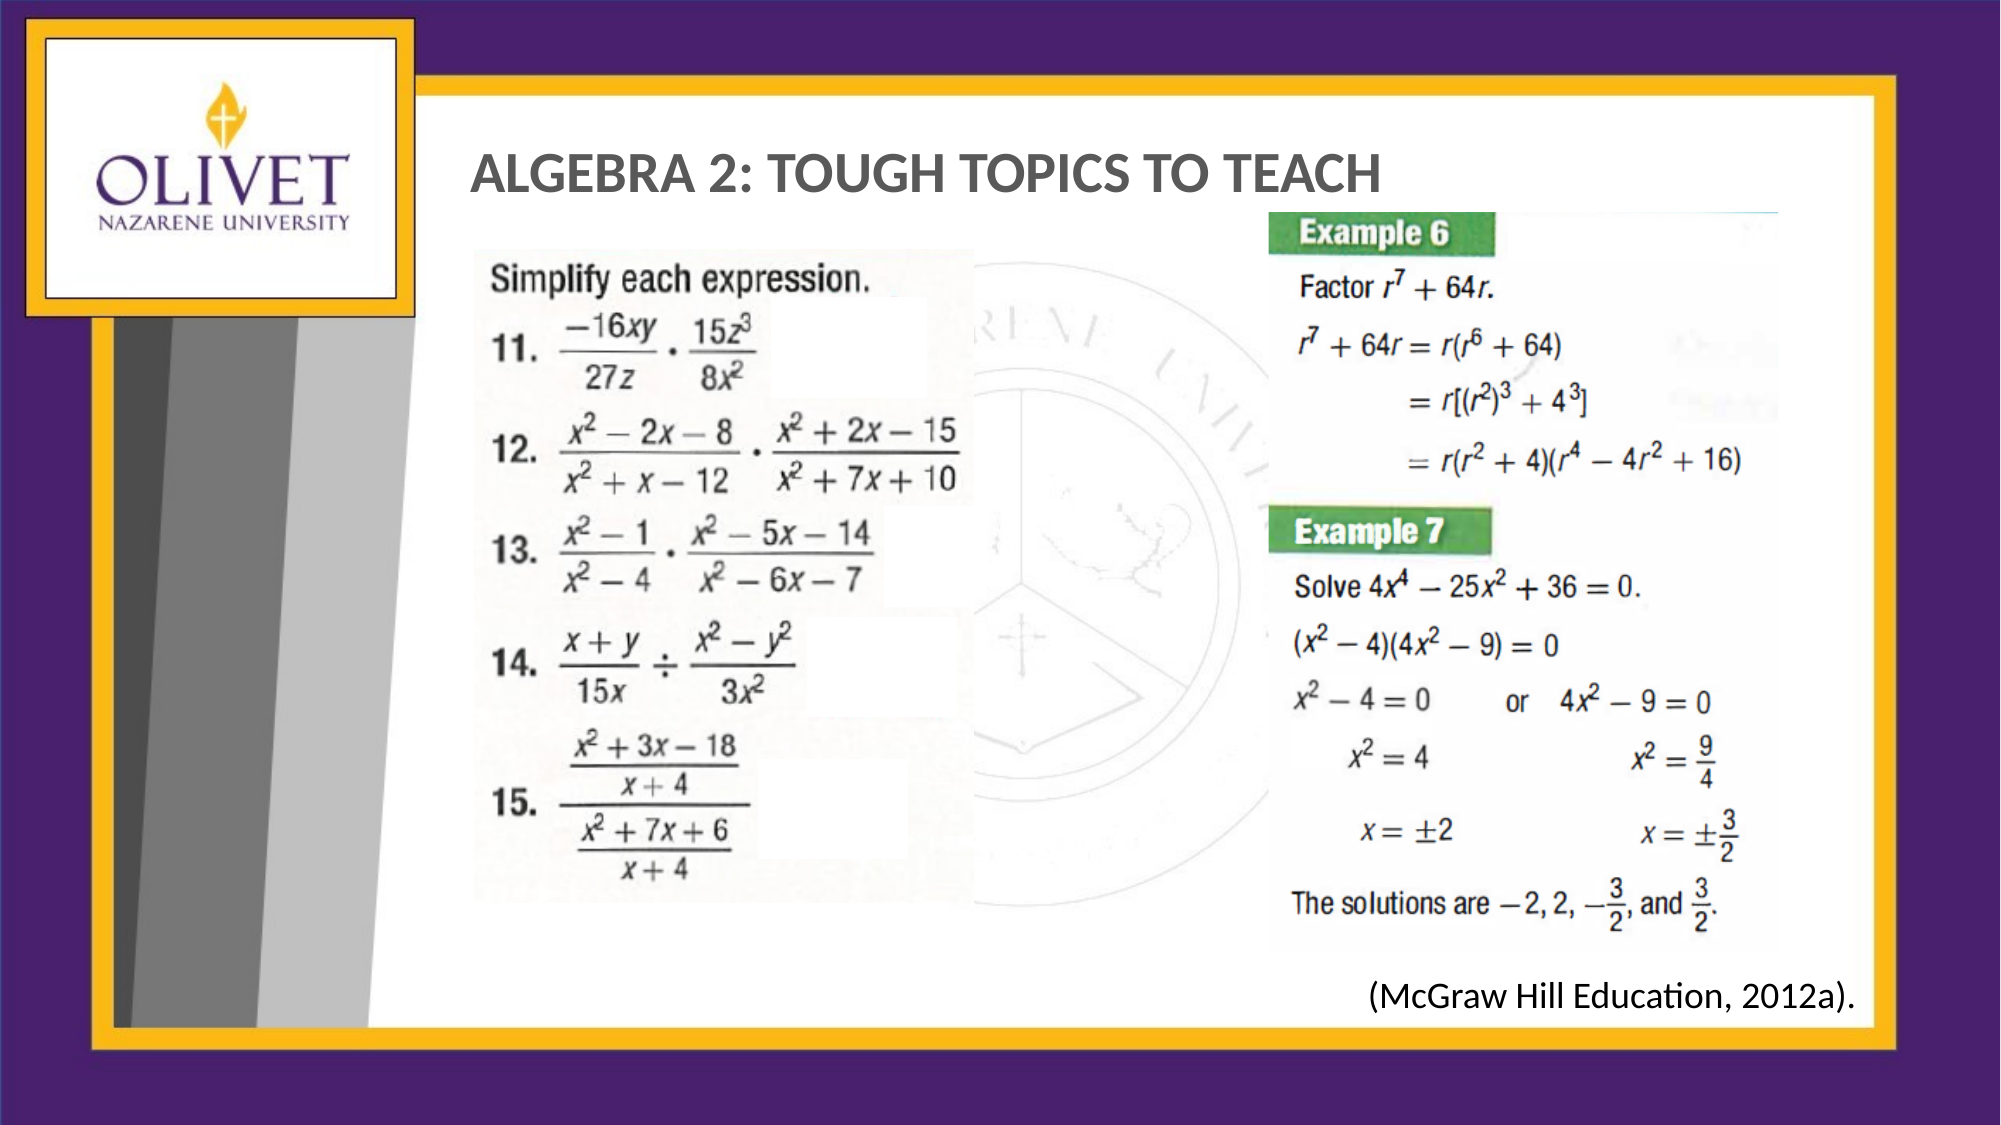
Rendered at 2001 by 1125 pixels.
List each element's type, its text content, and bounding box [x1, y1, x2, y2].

text_box Algebra 2: tough topics to teach [455, 126, 1398, 212]
picture [0, 0, 2001, 1125]
text_box (McGraw Hill Education, 2012a). [1353, 964, 1895, 1024]
